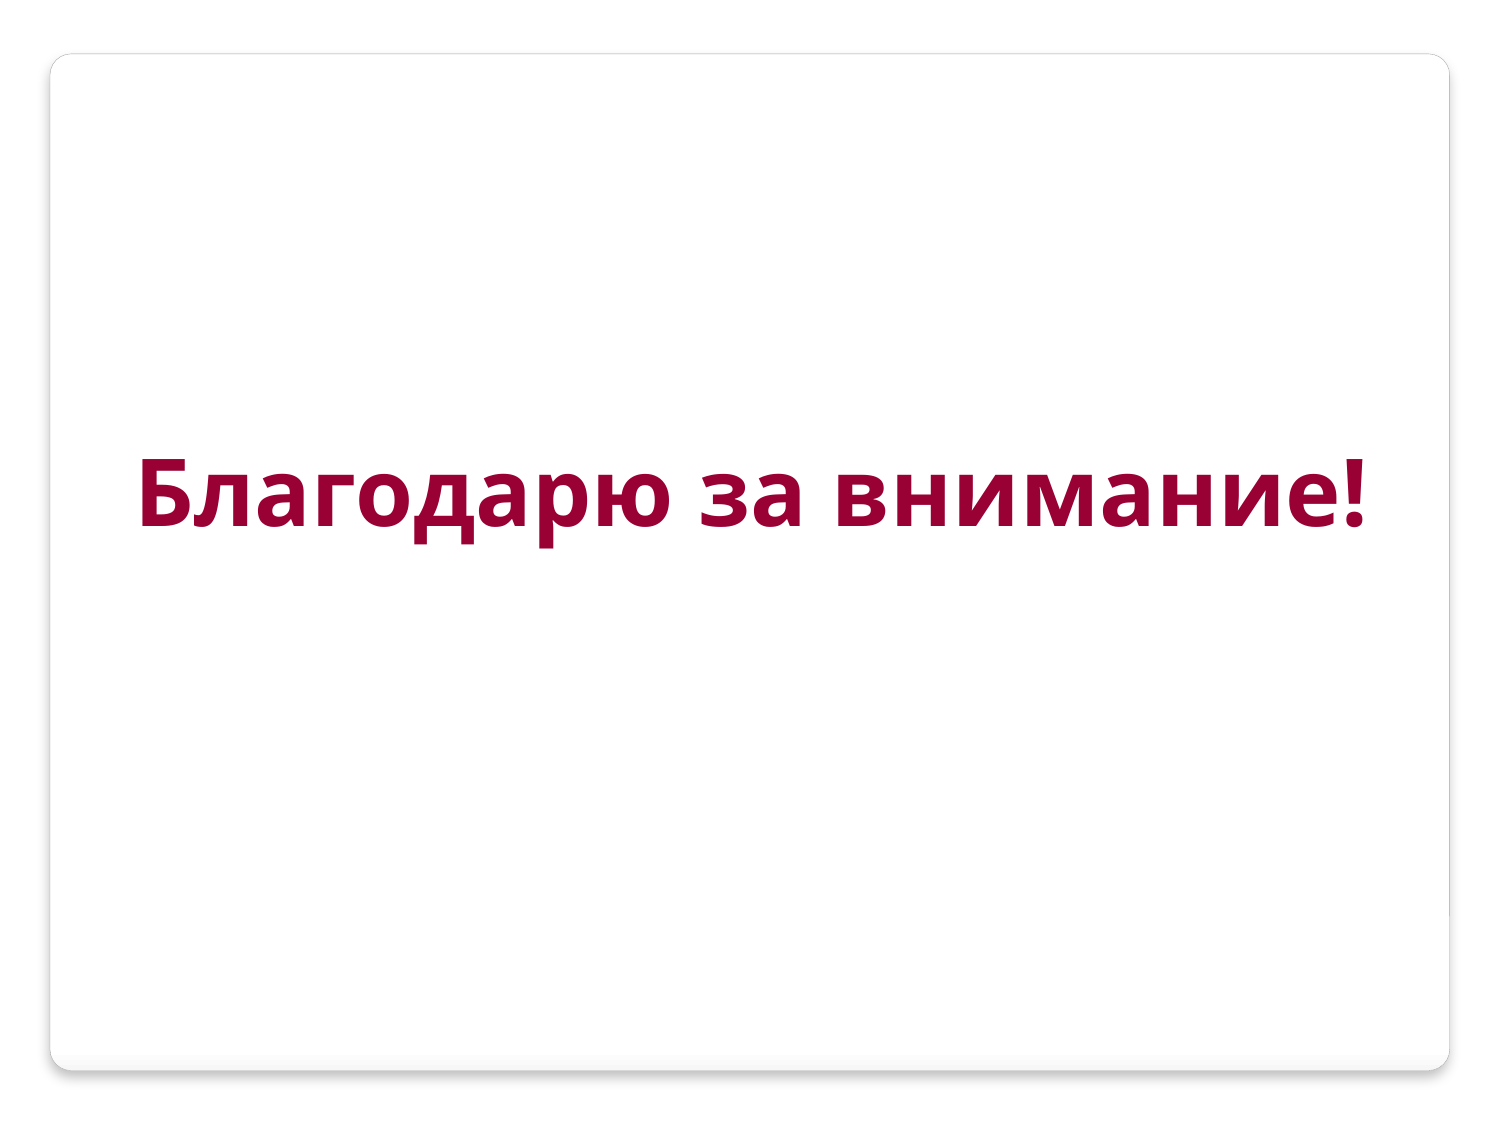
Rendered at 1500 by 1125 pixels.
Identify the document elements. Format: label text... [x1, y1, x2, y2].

text_box Благодарю за внимание! [17, 417, 1471, 539]
